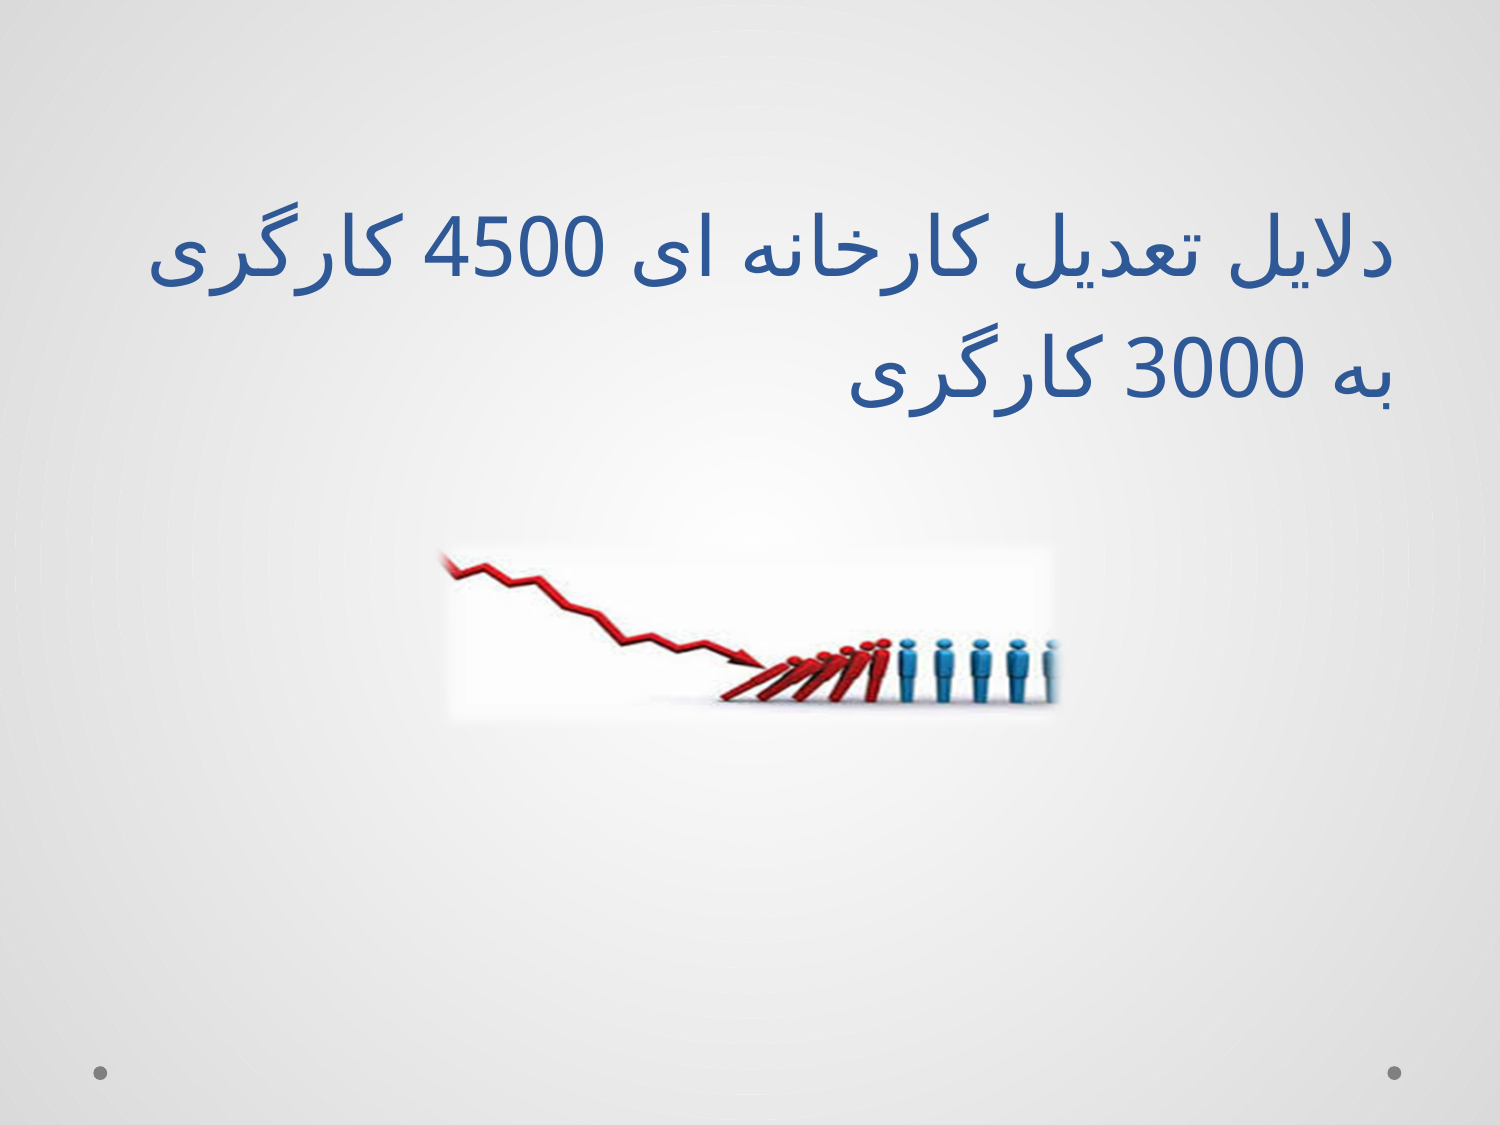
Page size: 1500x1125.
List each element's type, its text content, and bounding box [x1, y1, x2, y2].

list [431, 529, 1069, 738]
title دلایل تعدیل کارخانه ای 4500 کارگری به 3000 کارگری [50, 87, 1413, 422]
